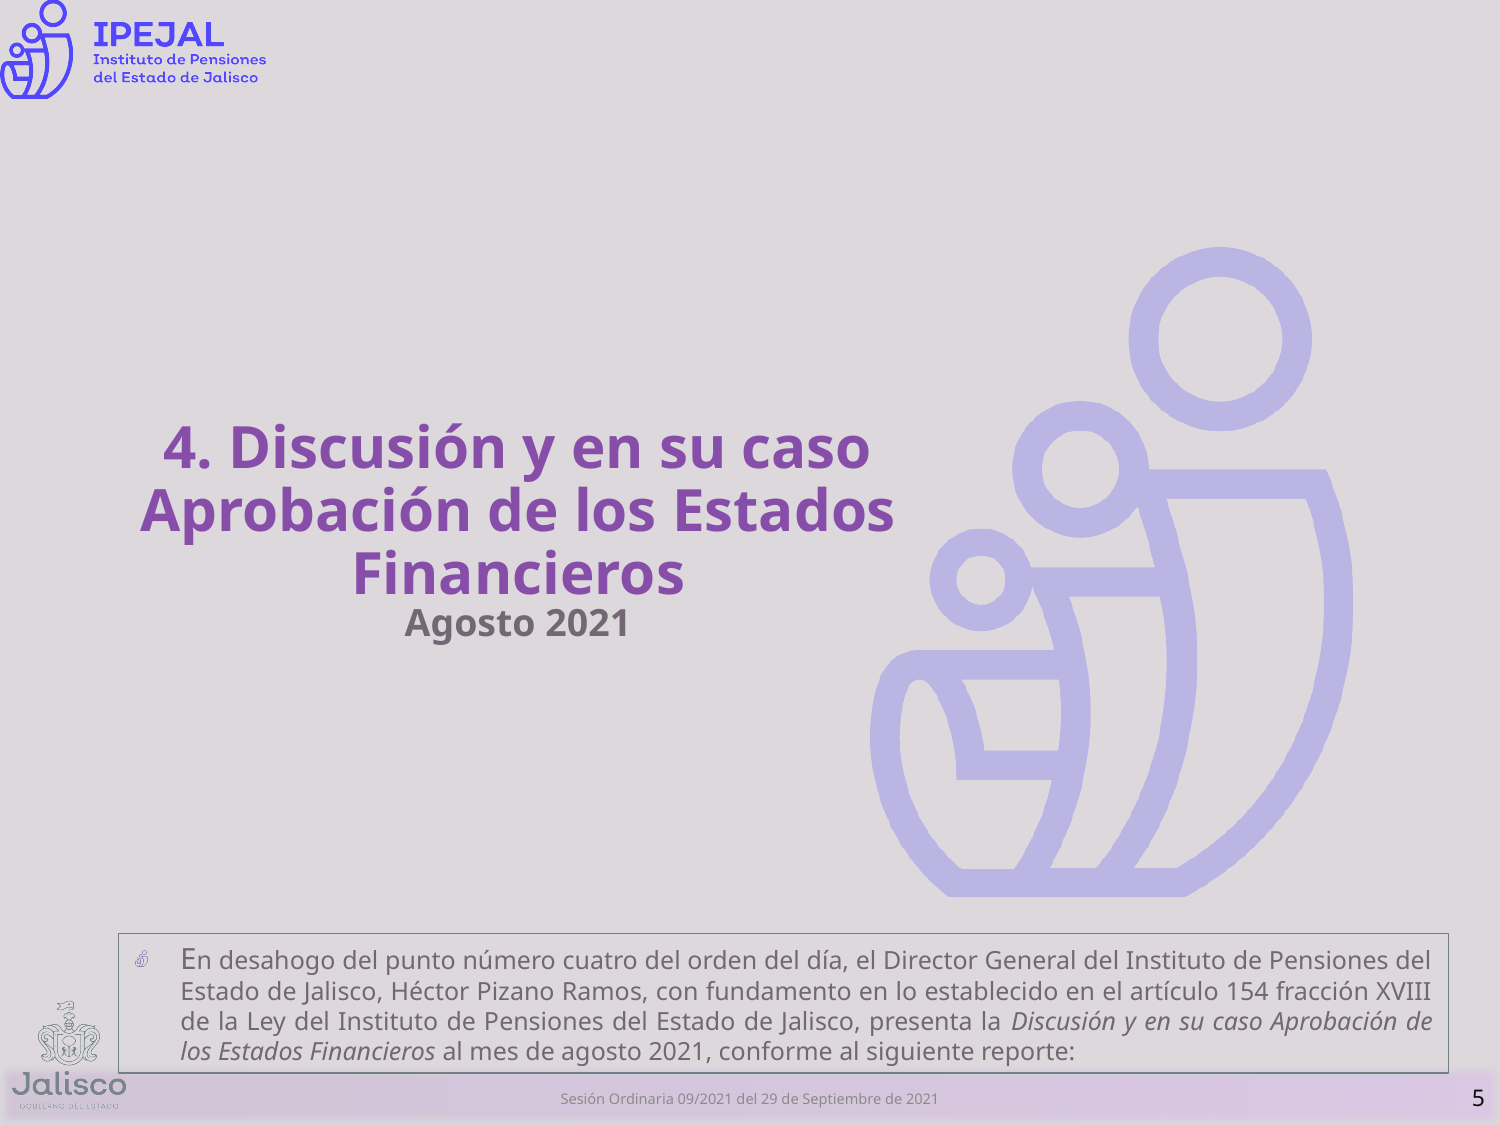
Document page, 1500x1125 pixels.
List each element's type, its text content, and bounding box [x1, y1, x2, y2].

picture [133, 948, 150, 969]
picture [0, 993, 153, 1120]
footer Sesión Ordinaria 09/2021 del 29 de Septiembre de 2021 [471, 1081, 1029, 1116]
subtitle Agosto 2021 [346, 591, 690, 667]
picture [0, 0, 266, 99]
text_box En desahogo del punto número cuatro del orden del día, el Director General del Instituto de Pensiones del Estado de Jalisco, Héctor Pizano Ramos, con fundamento en lo establecido en el artículo 154 fracción XVIII de la Ley del Instituto de Pensiones del Estado de Jalisco, presenta la Discusión y en su caso Aprobación de los Estados Financieros al mes de agosto 2021, conforme al siguiente reporte: [118, 933, 1449, 1074]
slide_number 5 [1149, 1069, 1500, 1125]
title 4. Discusión y en su caso Aprobación de los Estados Financieros [7, 434, 1029, 592]
